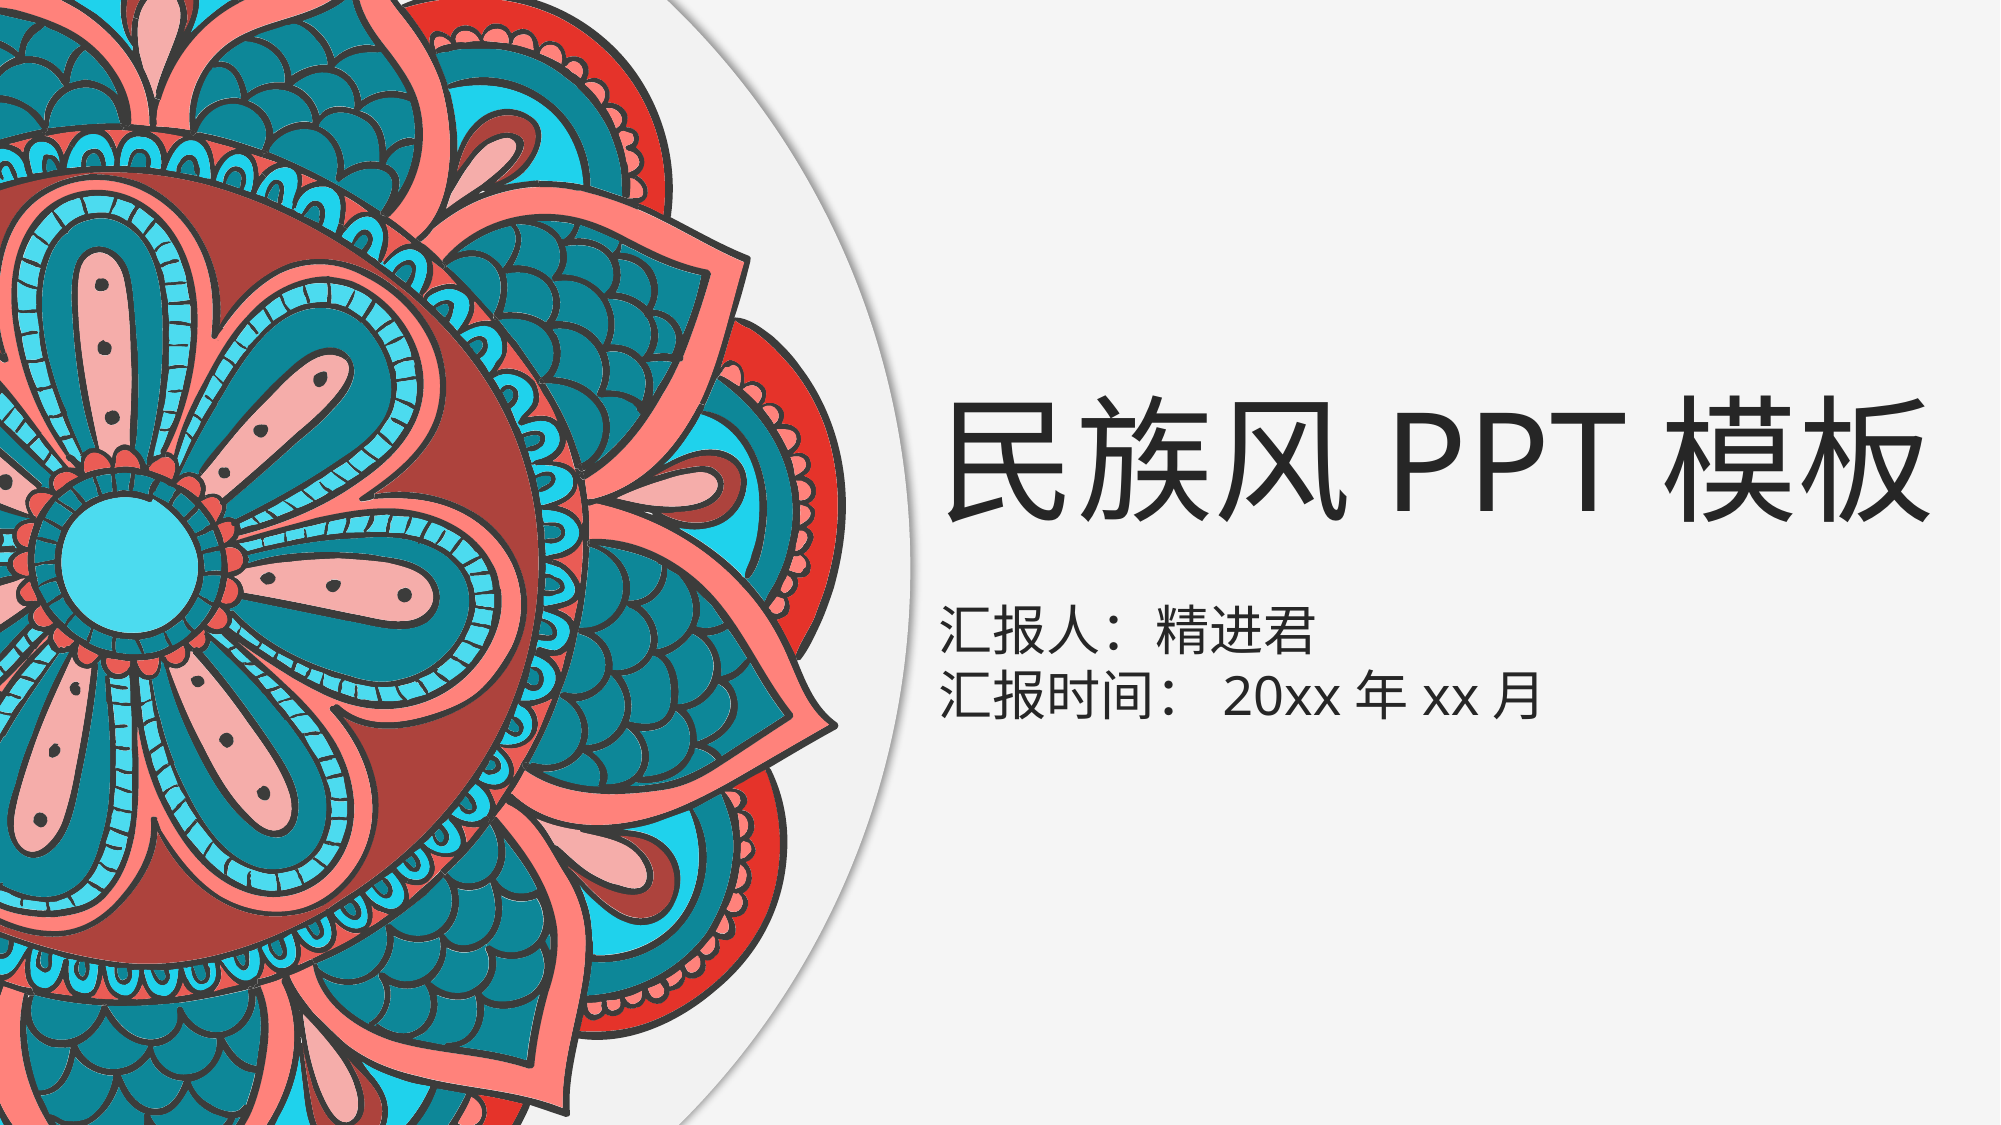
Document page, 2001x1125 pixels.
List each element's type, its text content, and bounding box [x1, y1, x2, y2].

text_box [0, 0, 911, 1125]
text_box 民族风PPT模板 [924, 366, 2000, 547]
text_box 汇报人：精进君 汇报时间：20xx年xx月 [923, 589, 2000, 734]
